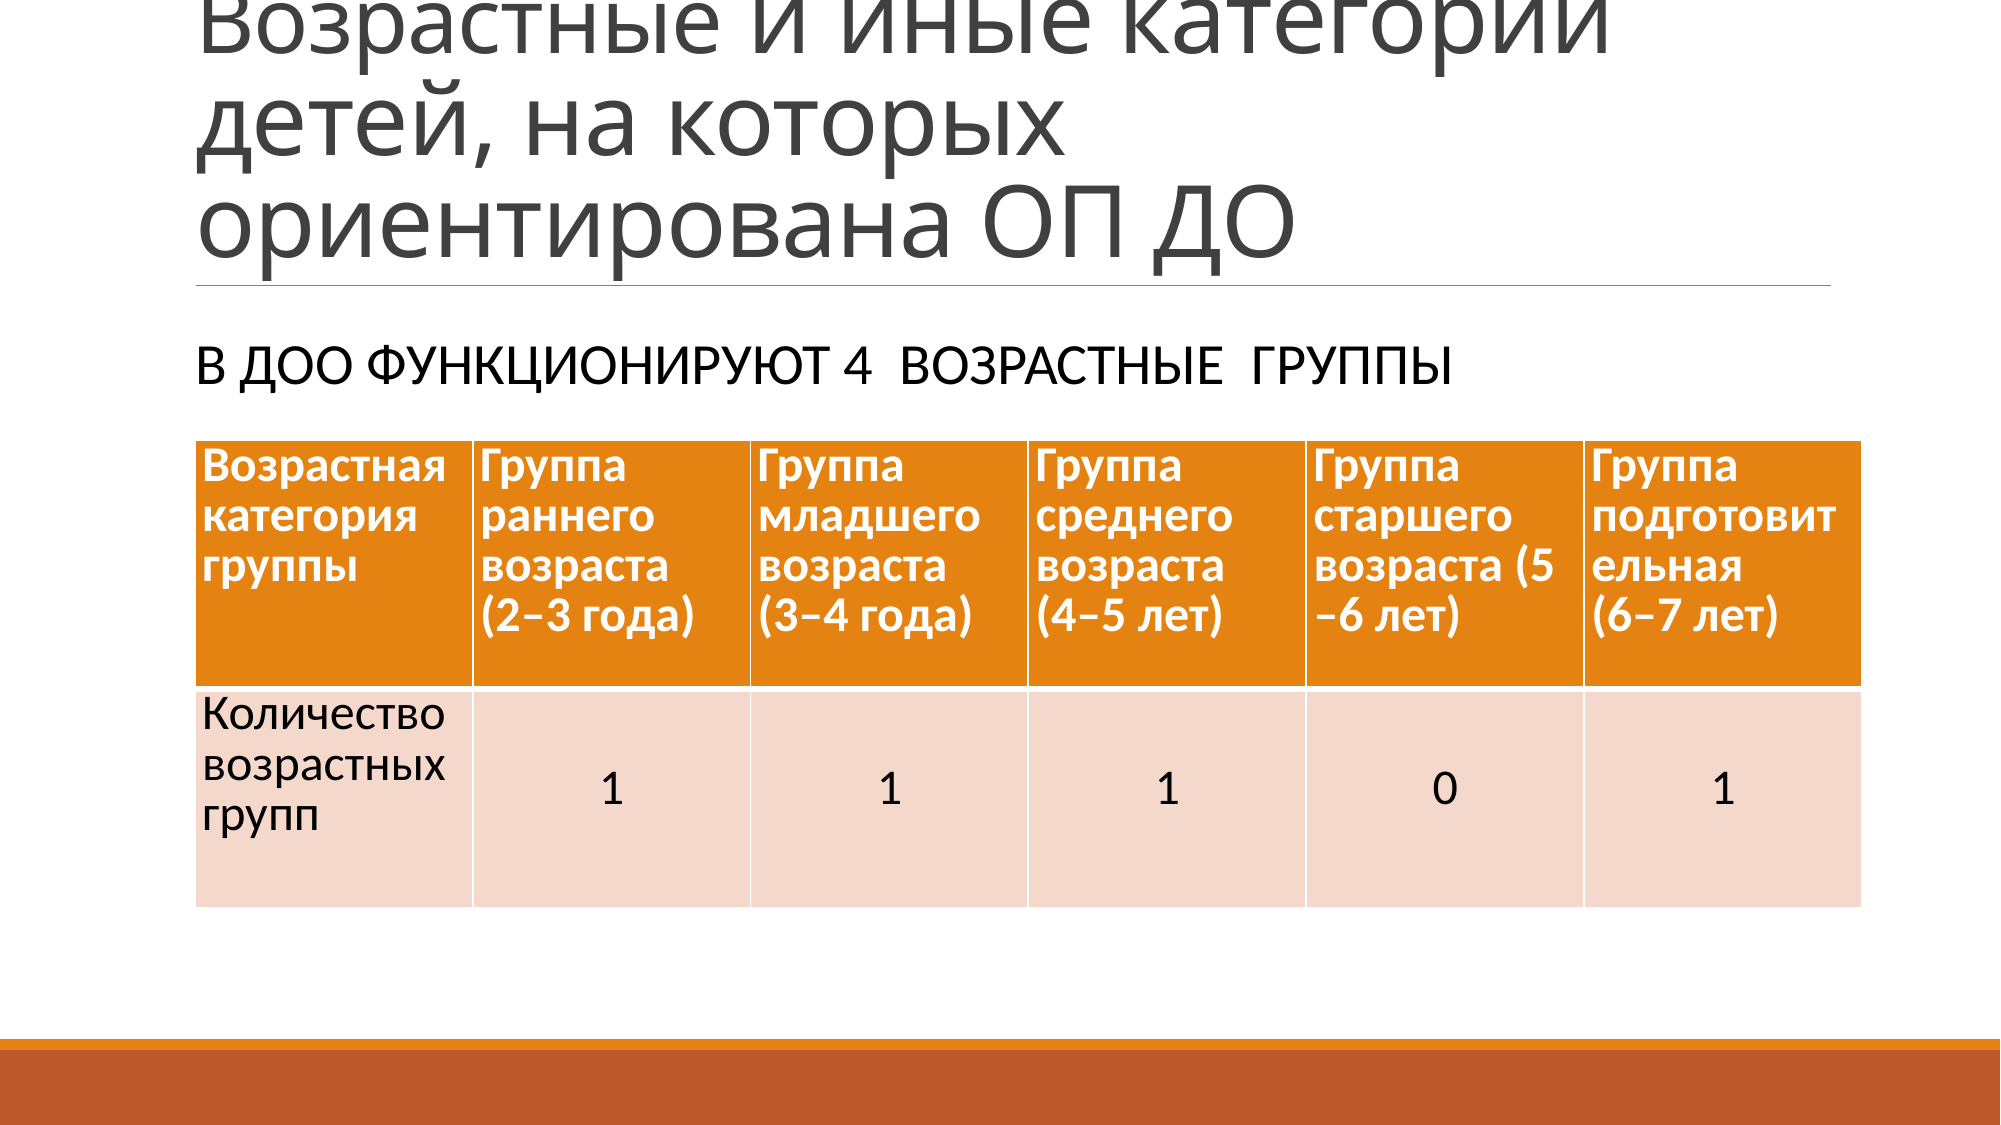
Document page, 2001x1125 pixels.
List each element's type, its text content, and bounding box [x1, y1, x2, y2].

table_cell 1 [751, 692, 1027, 907]
table_header Группа подготовительная (6–7 лет) [1585, 441, 1861, 686]
table_header Группа старшего возраста (5–6 лет) [1307, 441, 1583, 686]
table_header Возрастная категория группы [196, 441, 472, 686]
table_cell Количество возрастных групп [196, 692, 472, 907]
table_cell 0 [1307, 692, 1583, 907]
table_cell 1 [474, 692, 750, 907]
table_cell 1 [1029, 692, 1305, 907]
table_cell 1 [1585, 692, 1861, 907]
list В ДОО функционируют 4 возрастные группы [180, 322, 1553, 409]
table_header Группа младшего возраста (3–4 года) [751, 441, 1027, 686]
table_header Группа раннего возраста (2–3 года) [474, 441, 750, 686]
title Возрастные и иные категории детей, на которых ориентирована ОП ДО [180, 47, 1830, 285]
table_header Группа среднего возраста (4–5 лет) [1029, 441, 1305, 686]
